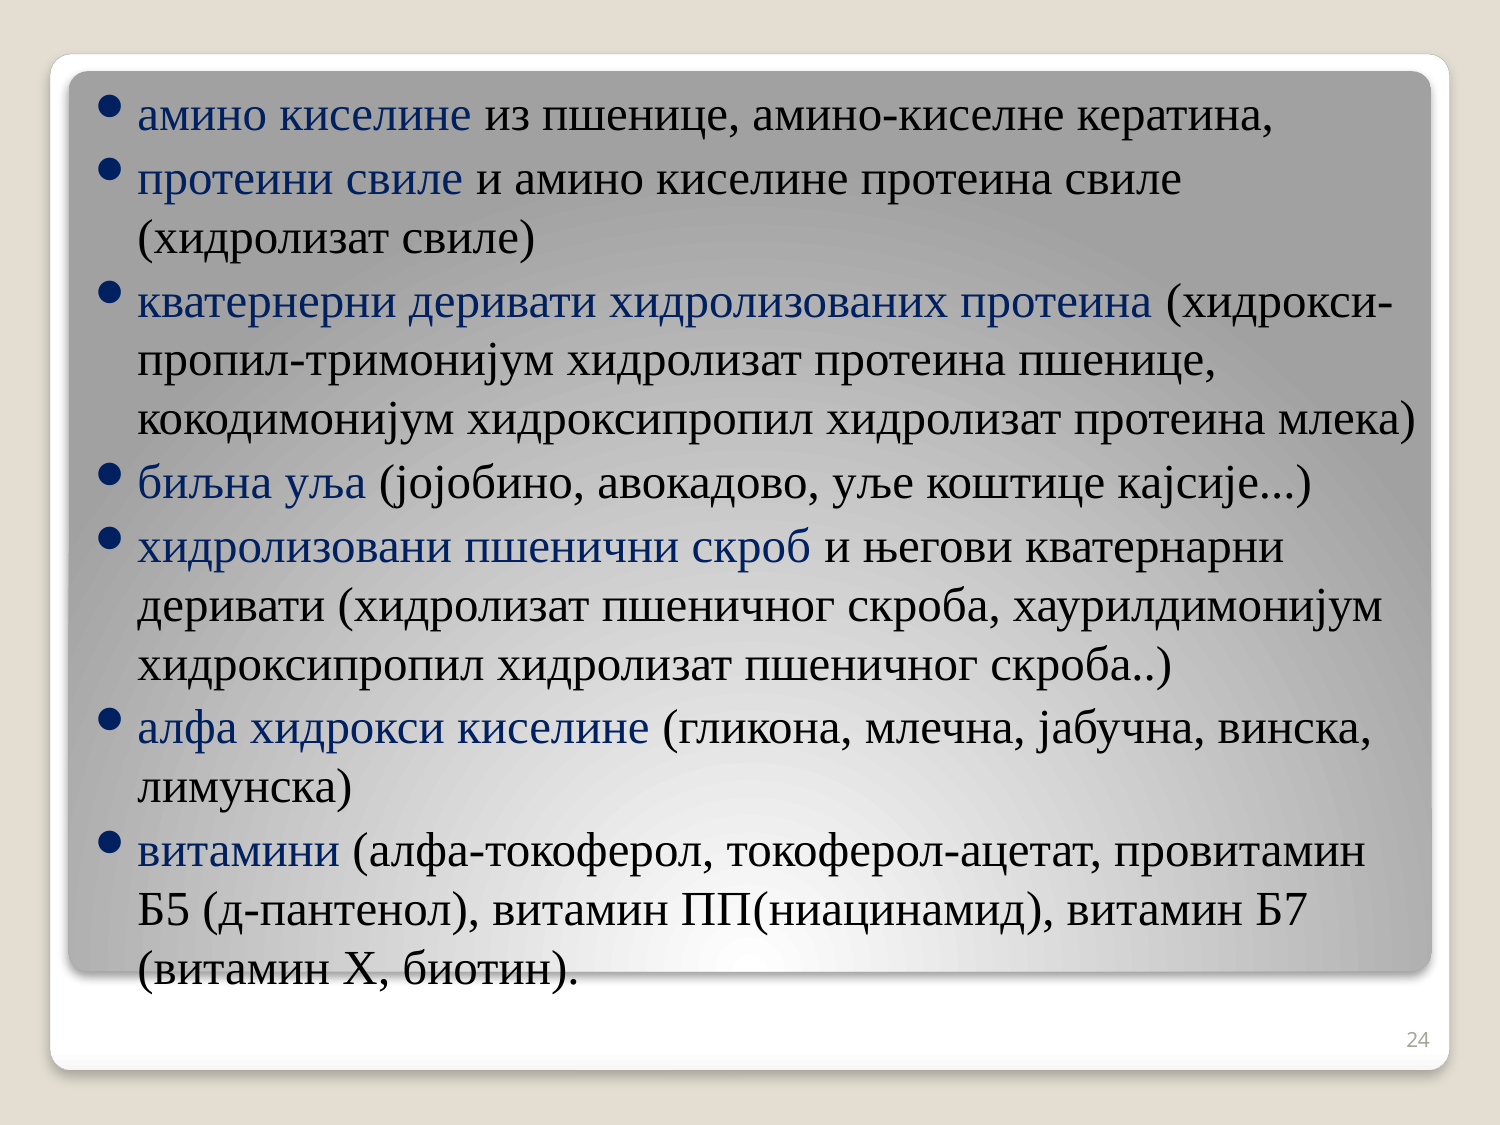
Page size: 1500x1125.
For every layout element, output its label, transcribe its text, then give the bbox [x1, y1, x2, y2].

slide_number 24 [1369, 1002, 1445, 1063]
list амино киселине из пшенице, амино-киселне кератина, протеини свиле и амино киселине протеина свиле (хидролизат свиле) кватернерни деривати хидролизованих протеина (хидрокси-пропил-тримонијум хидролизат протеина пшенице, кокодимонијум хидроксипропил хидролизат протеина млека) биљна уља (јојобино, авокадово, уље коштице кајсије...) хидролизовани пшенични скроб и његови кватернарни деривати (хидролизат пшеничног скроба, хаурилдимонијум хидроксипропил хидролизат пшеничног скроба..) алфа хидрокси киселине (гликона, млечна, јабучна, винска, лимунска) витамини (алфа-токоферол, токоферол-ацетат, провитамин Б5 (д-пантенол), витамин ПП(ниацинамид), витамин Б7 (витамин Х, биотин). [64, 66, 1447, 1059]
